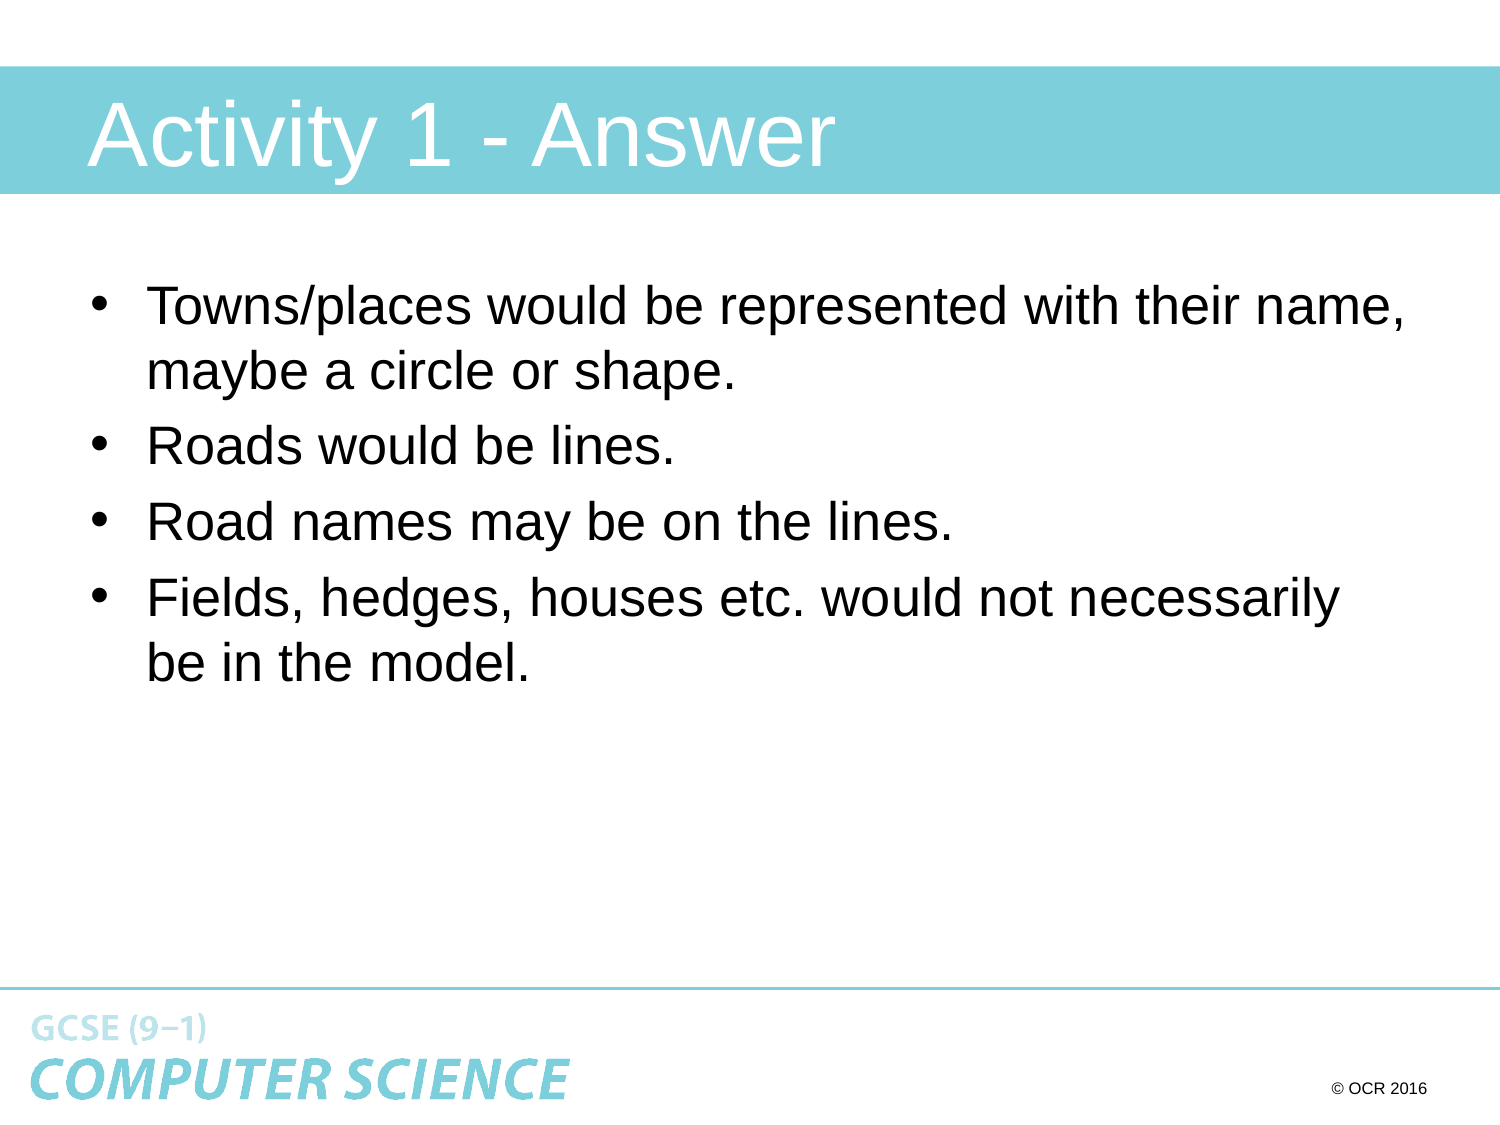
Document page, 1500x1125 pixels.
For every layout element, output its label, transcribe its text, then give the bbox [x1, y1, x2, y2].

list Towns/places would be represented with their name, maybe a circle or shape. Roads would be lines. Road names may be on the lines. Fields, hedges, houses etc. would not necessarily be in the model. [75, 262, 1425, 965]
title Activity 1 - Answer [0, 66, 1500, 194]
picture [0, 987, 1500, 1124]
text_box [112, 219, 1400, 953]
